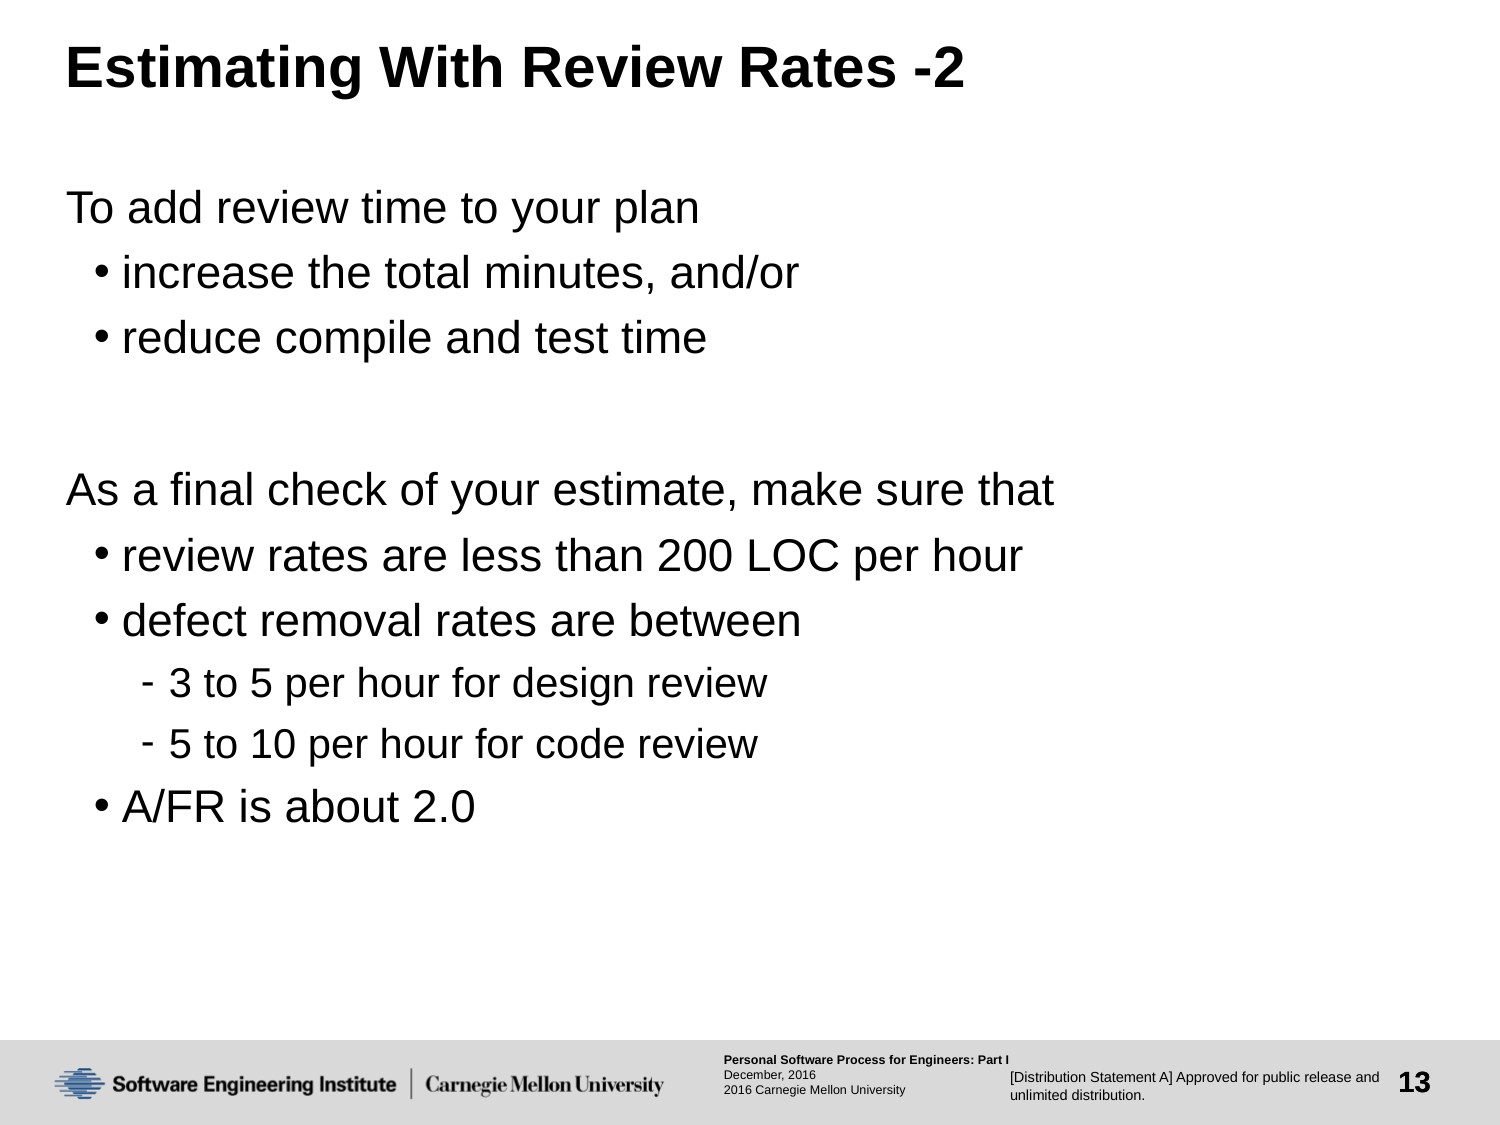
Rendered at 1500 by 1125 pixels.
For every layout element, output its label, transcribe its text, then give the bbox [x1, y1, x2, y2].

title Estimating With Review Rates -2 [65, 37, 1313, 148]
list To add review time to your plan increase the total minutes, and/or reduce compile and test time As a final check of your estimate, make sure that review rates are less than 200 LOC per hour defect removal rates are between 3 to 5 per hour for design review 5 to 10 per hour for code review A/FR is about 2.0 [65, 177, 1431, 1000]
picture [46, 1061, 673, 1104]
